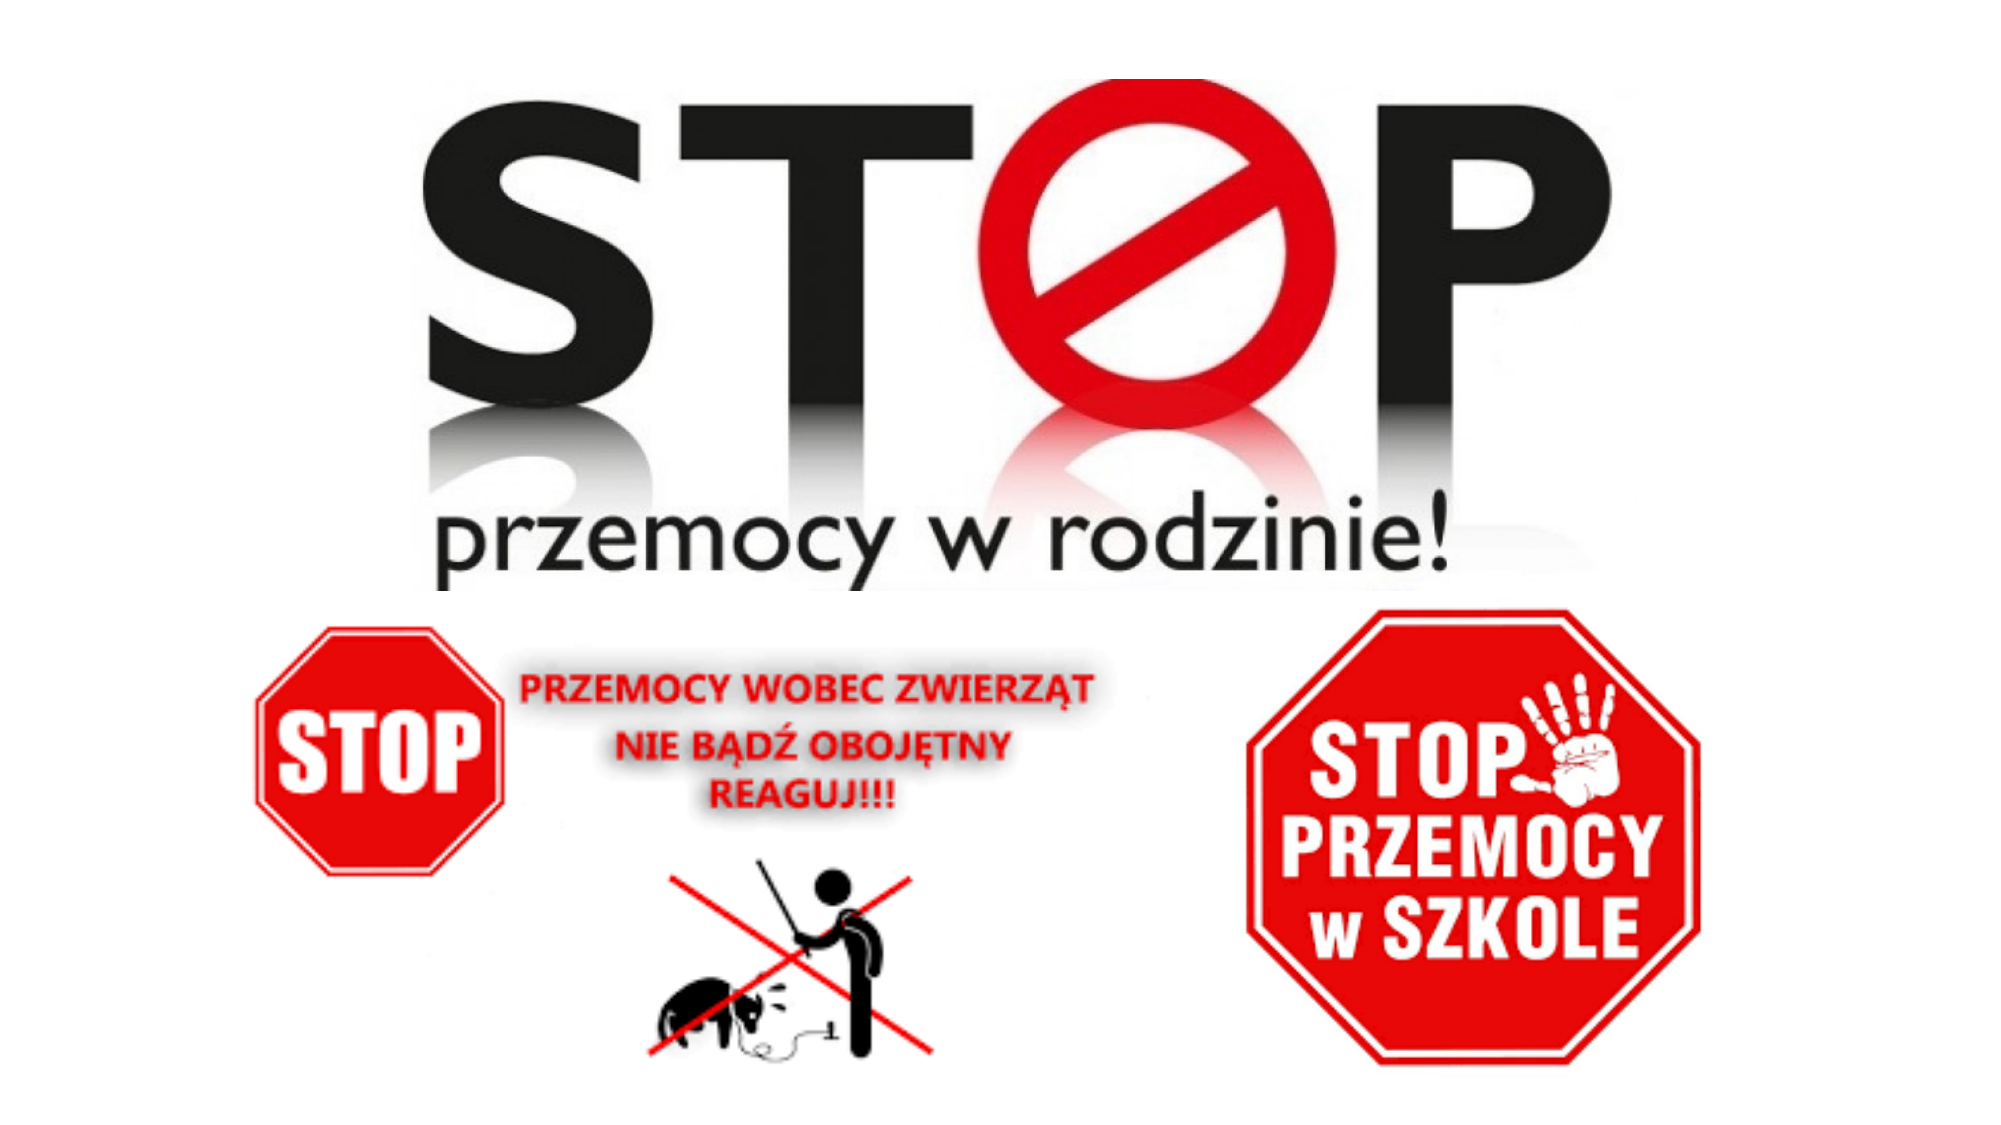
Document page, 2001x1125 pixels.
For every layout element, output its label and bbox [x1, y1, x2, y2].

picture [236, 616, 1186, 1082]
picture [411, 79, 1737, 1108]
